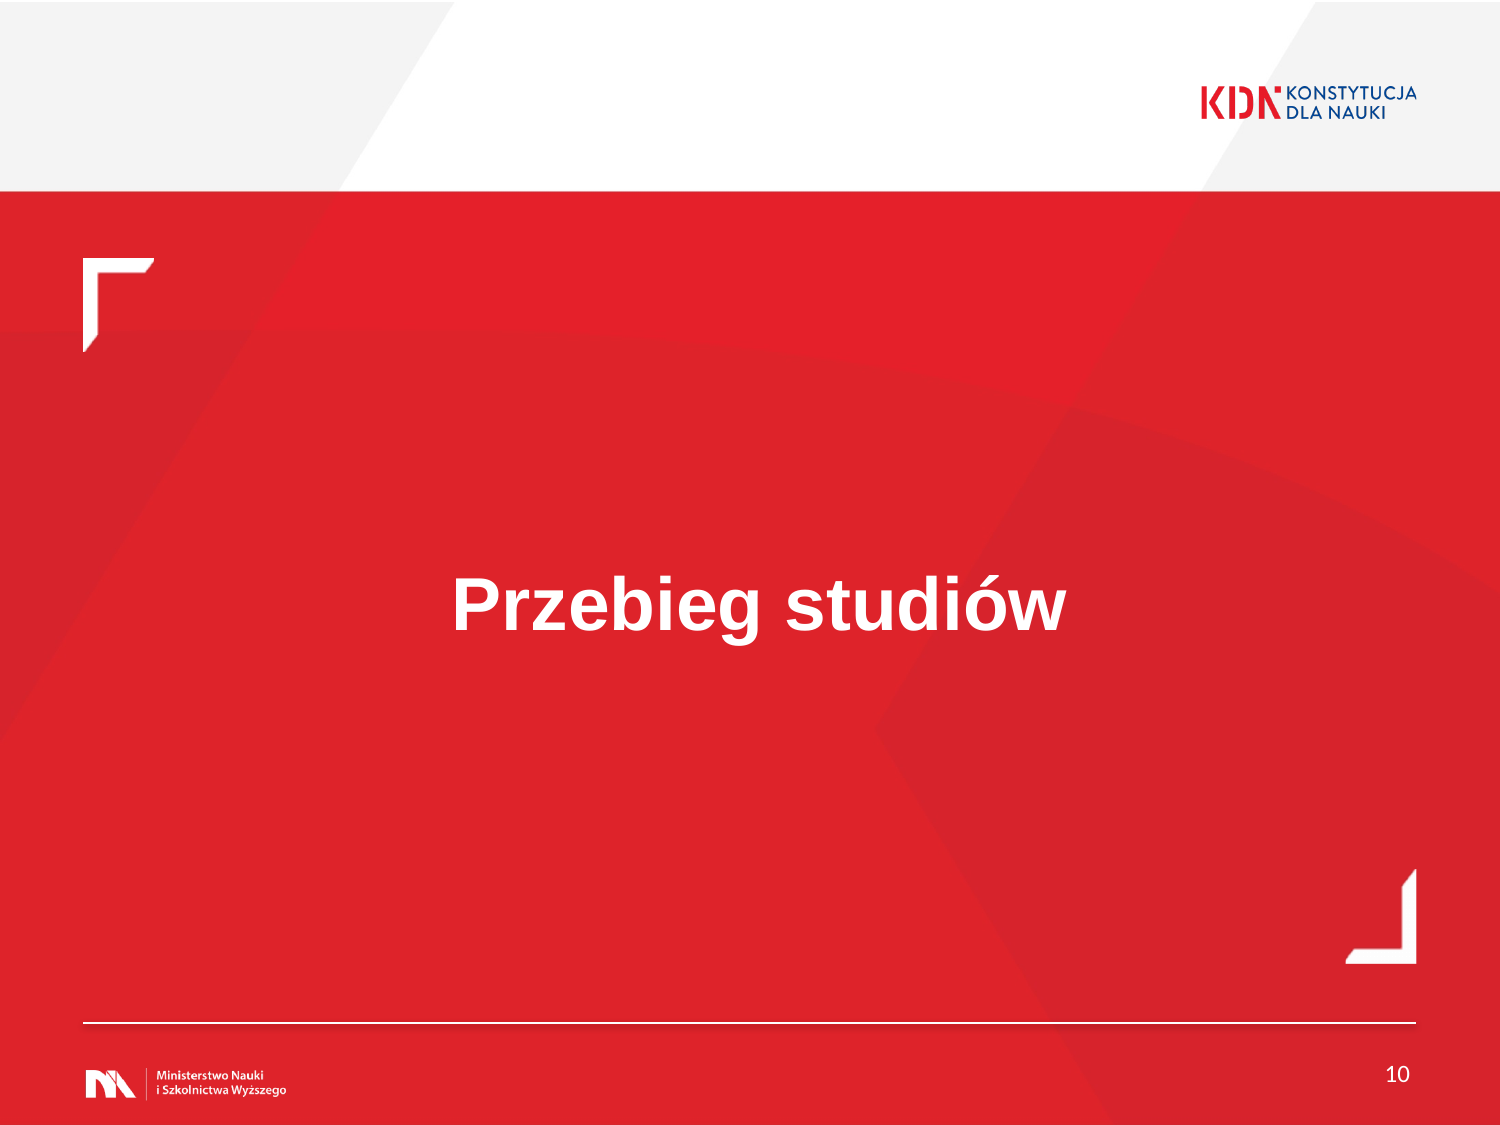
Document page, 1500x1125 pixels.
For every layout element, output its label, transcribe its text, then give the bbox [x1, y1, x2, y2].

text_box Przebieg studiów [279, 548, 1240, 653]
picture [0, 2, 1500, 1125]
slide_number 10 [1074, 1042, 1425, 1103]
